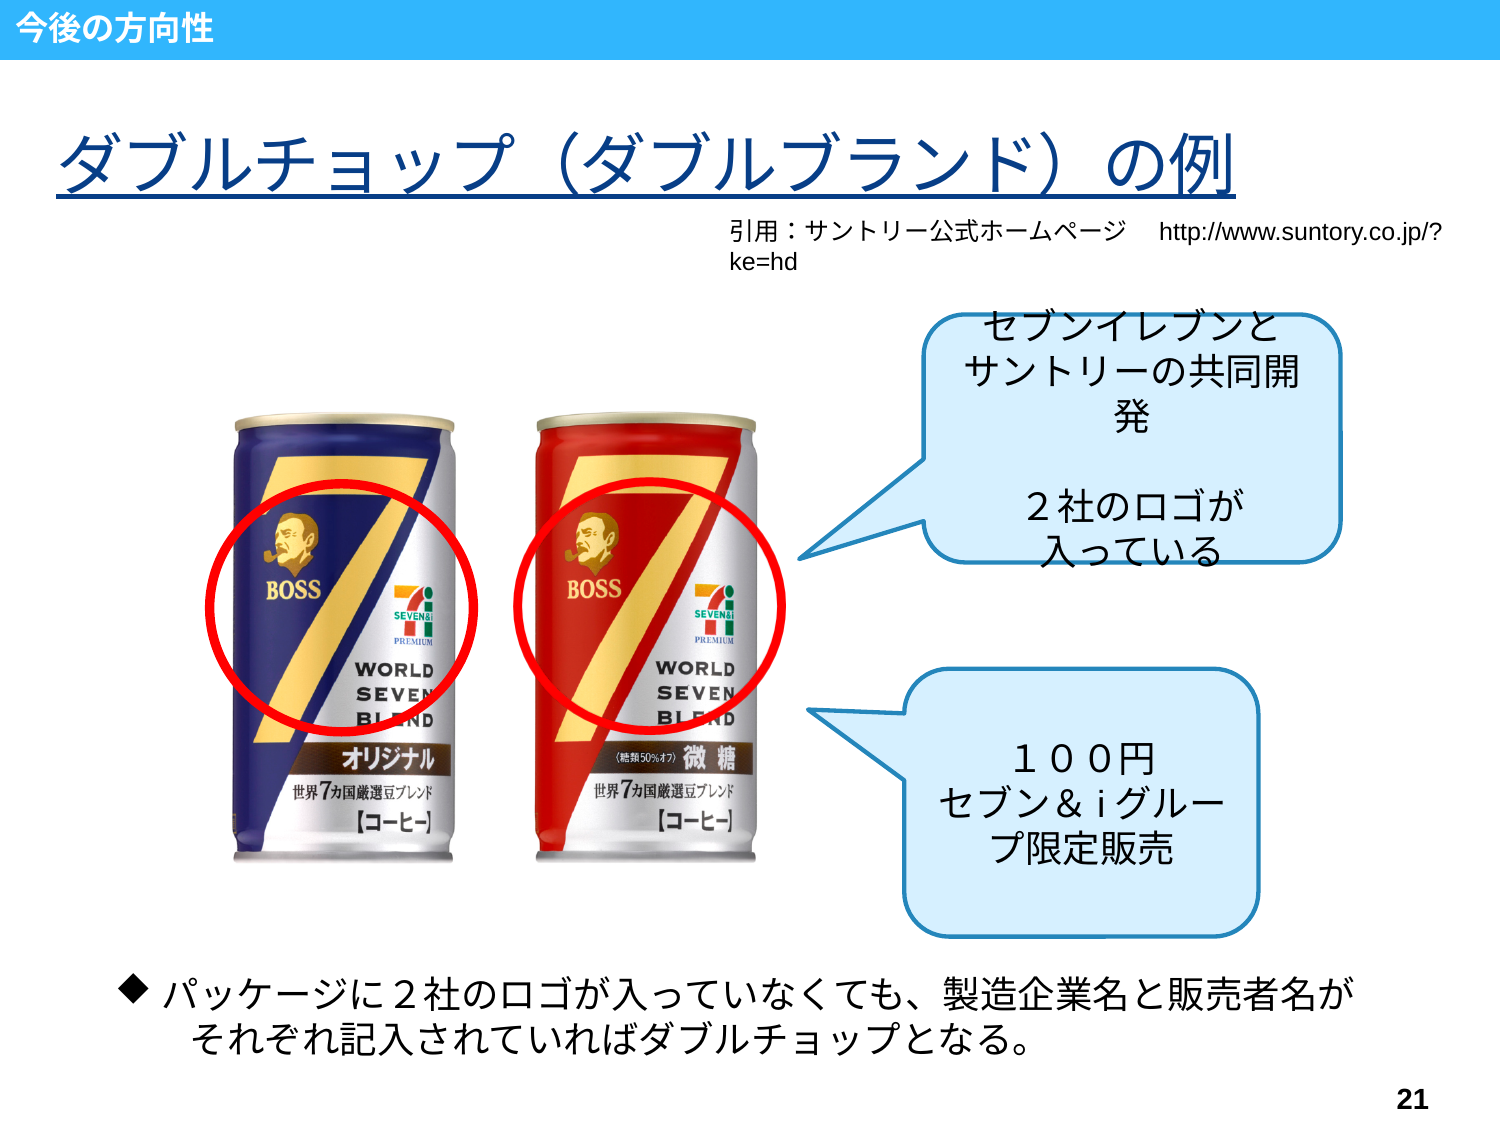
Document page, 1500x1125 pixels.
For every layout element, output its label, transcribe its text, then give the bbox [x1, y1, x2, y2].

text_box セブンイレブンと サントリーの共同開発 ２社のロゴが 入っている [913, 312, 1343, 565]
text_box １００円 セブン＆iグループ限定販売 [910, 666, 1261, 939]
text_box パッケージに２社のロゴが入っていなくても、製造企業名と販売者名が それぞれ記入されていればダブルチョップとなる。 [100, 964, 1388, 1069]
slide_number 21 [1325, 1071, 1500, 1125]
footer 今後の方向性 [0, 0, 675, 54]
title ダブルチョップ（ダブルブランド）の例 [41, 113, 1392, 211]
text_box 引用：サントリー公式ホームページ http://www.suntory.co.jp/?ke=hd [714, 208, 1481, 283]
picture [83, 337, 905, 914]
